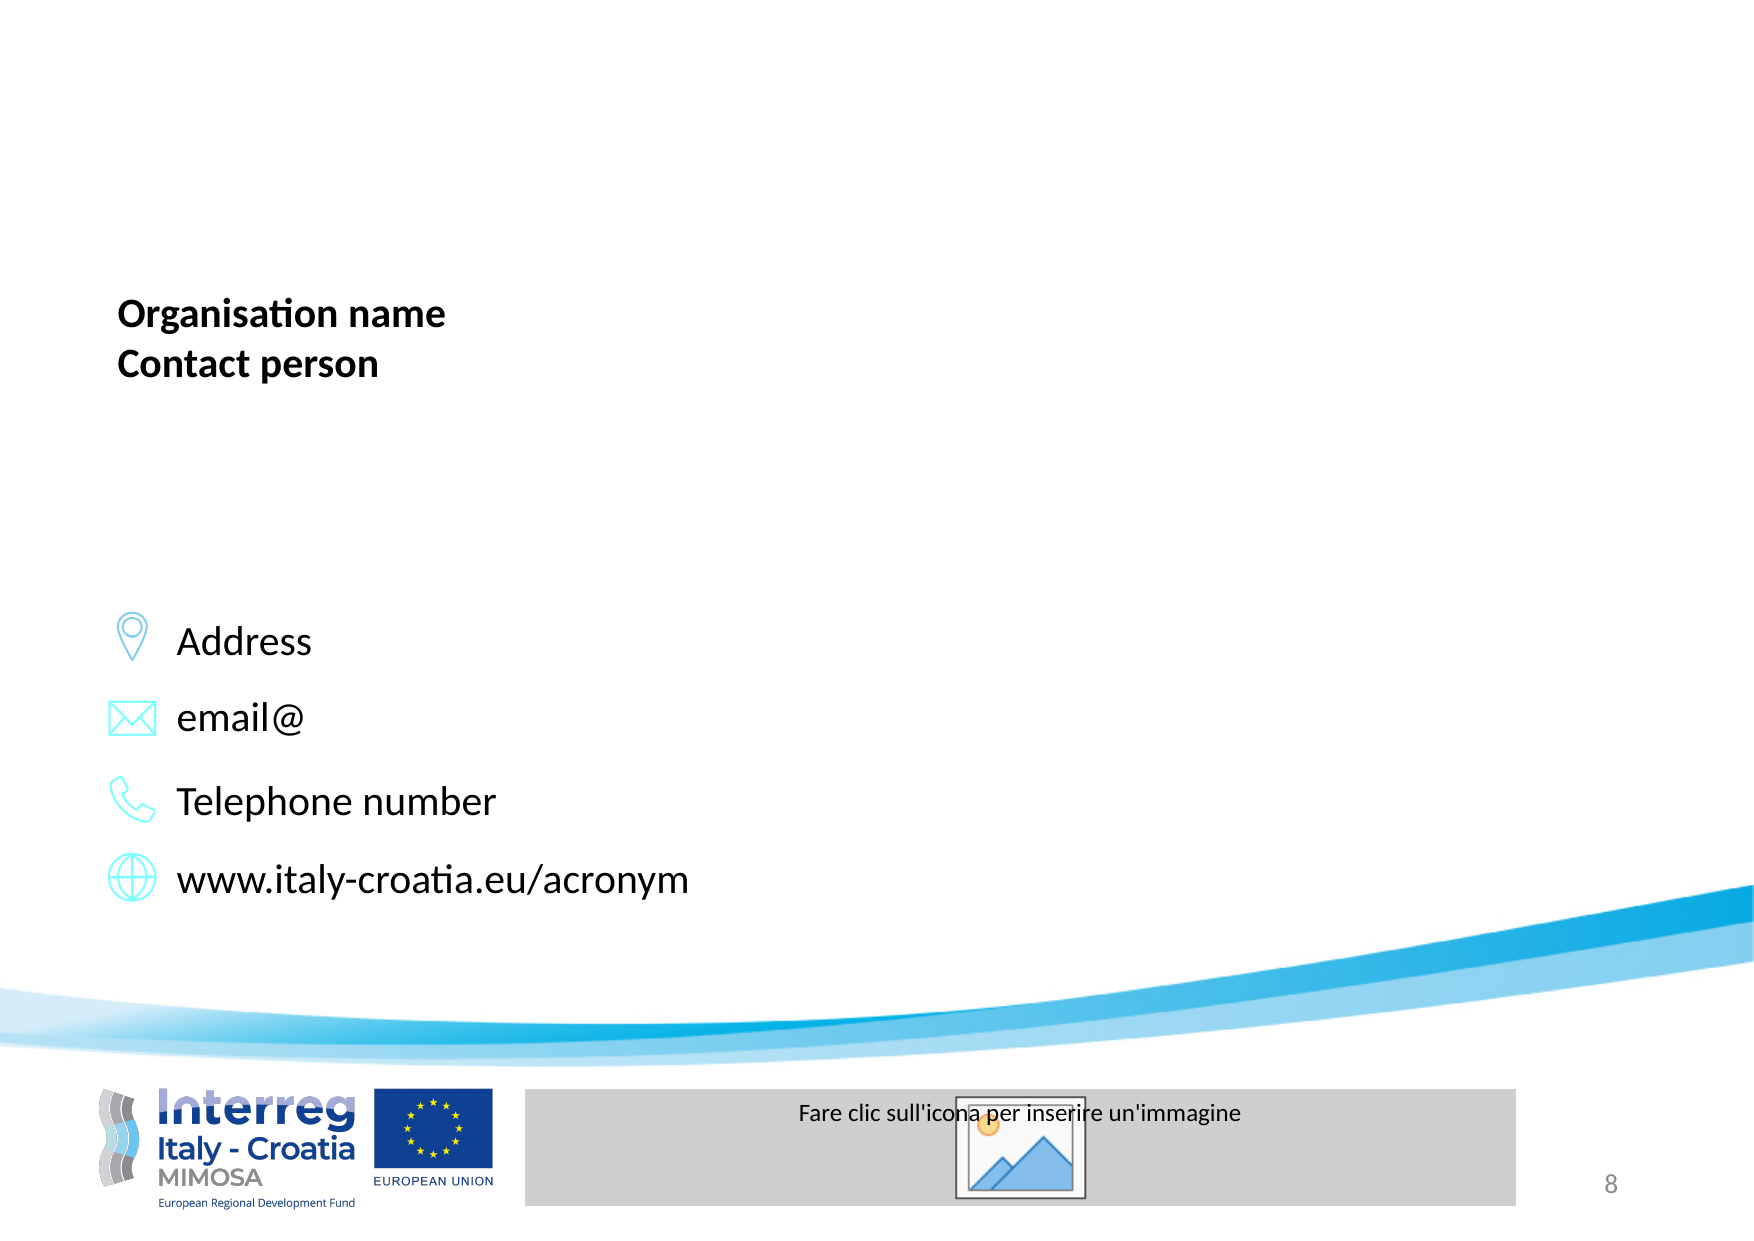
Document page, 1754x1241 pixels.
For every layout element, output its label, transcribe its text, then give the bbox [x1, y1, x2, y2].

picture [102, 606, 161, 666]
picture [102, 688, 161, 748]
slide_number 8 [1526, 1149, 1634, 1216]
text_box Organisation name Contact person [102, 278, 1190, 394]
text_box Telephone number [161, 766, 1190, 832]
text_box www.italy-croatia.eu/acronym [161, 844, 1190, 910]
text_box email@ [161, 682, 1190, 748]
picture [103, 769, 161, 829]
text_box Address [161, 606, 1190, 671]
picture [0, 847, 1754, 1220]
